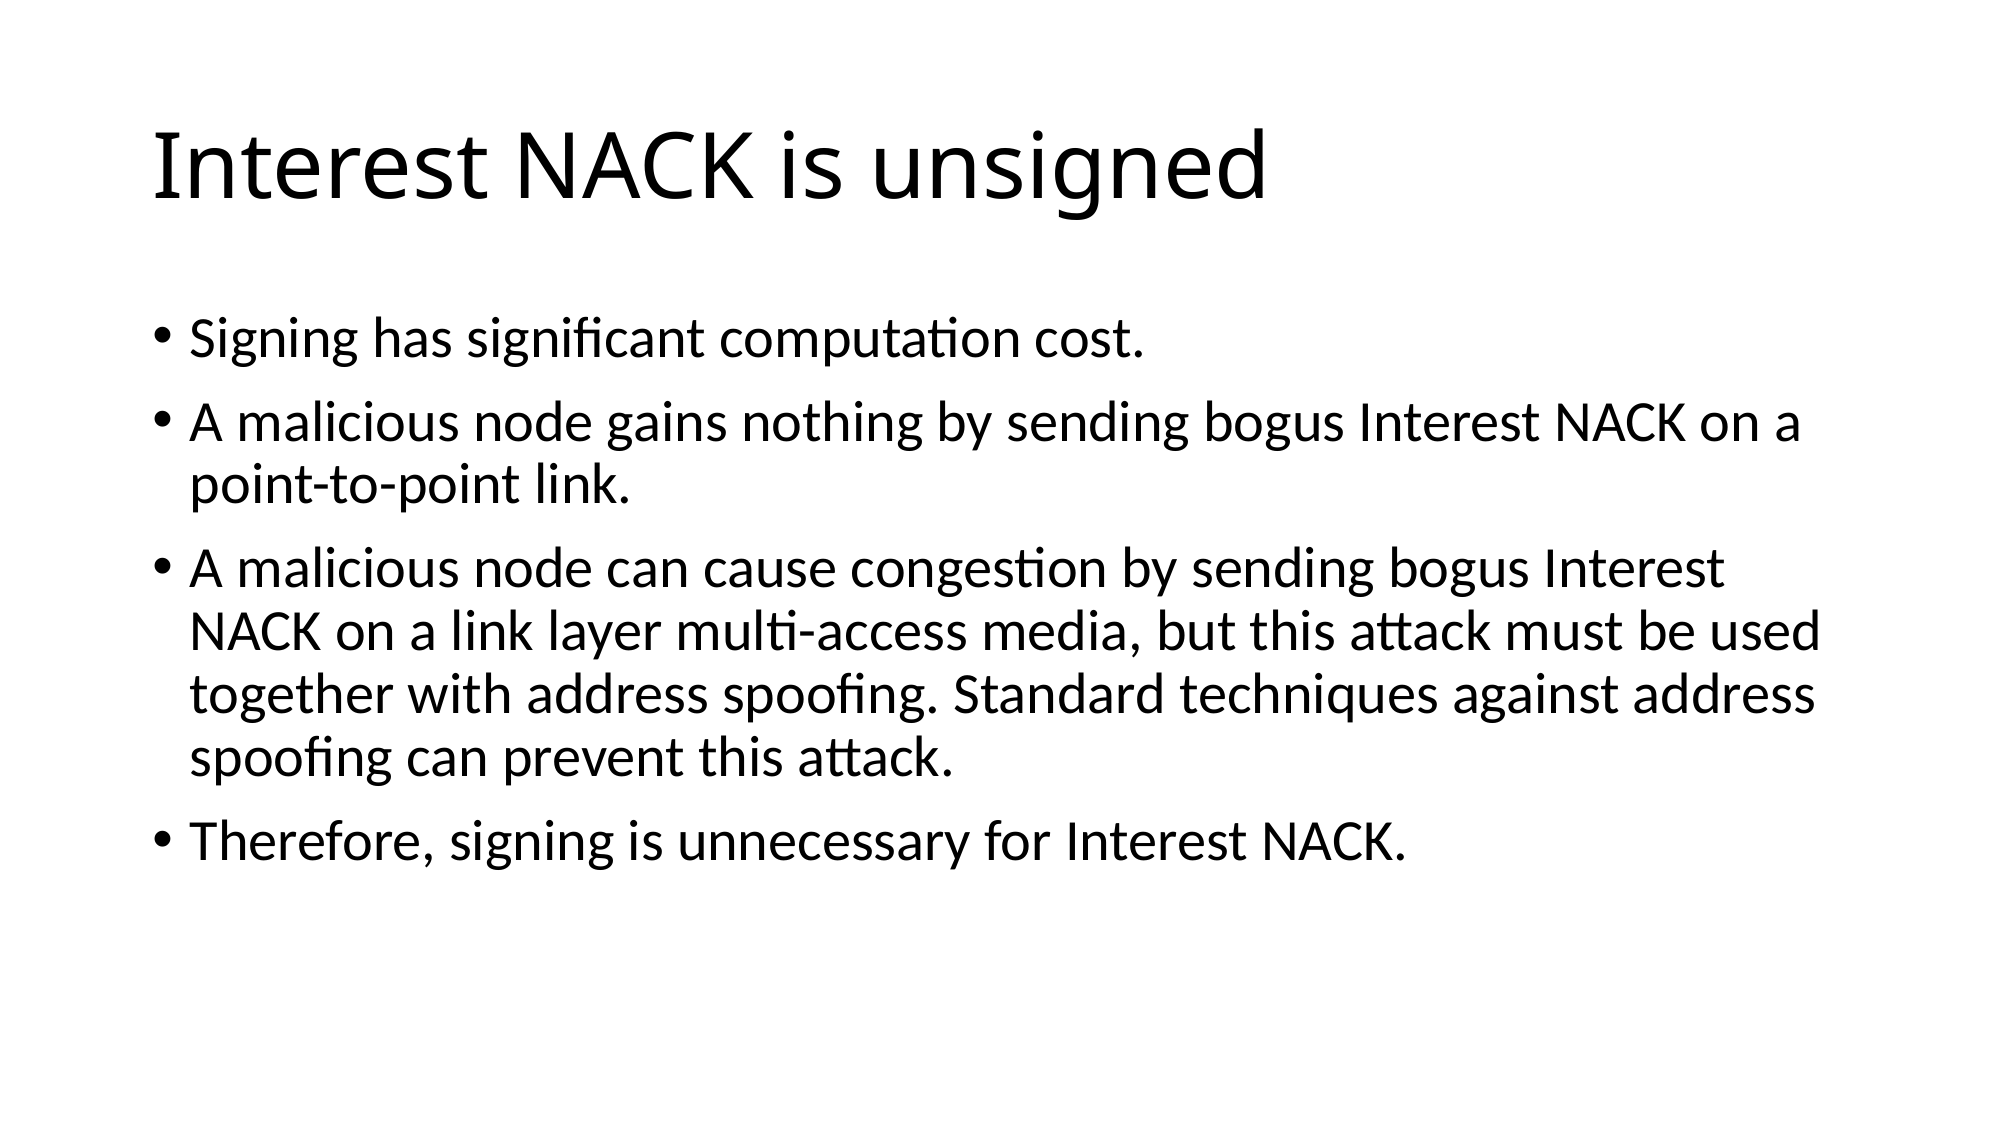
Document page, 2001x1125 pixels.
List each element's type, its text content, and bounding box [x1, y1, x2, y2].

list Signing has significant computation cost. A malicious node gains nothing by sending bogus Interest NACK on a point-to-point link. A malicious node can cause congestion by sending bogus Interest NACK on a link layer multi-access media, but this attack must be used together with address spoofing. Standard techniques against address spoofing can prevent this attack. Therefore, signing is unnecessary for Interest NACK. [137, 299, 1863, 1014]
title Interest NACK is unsigned [137, 59, 1863, 278]
